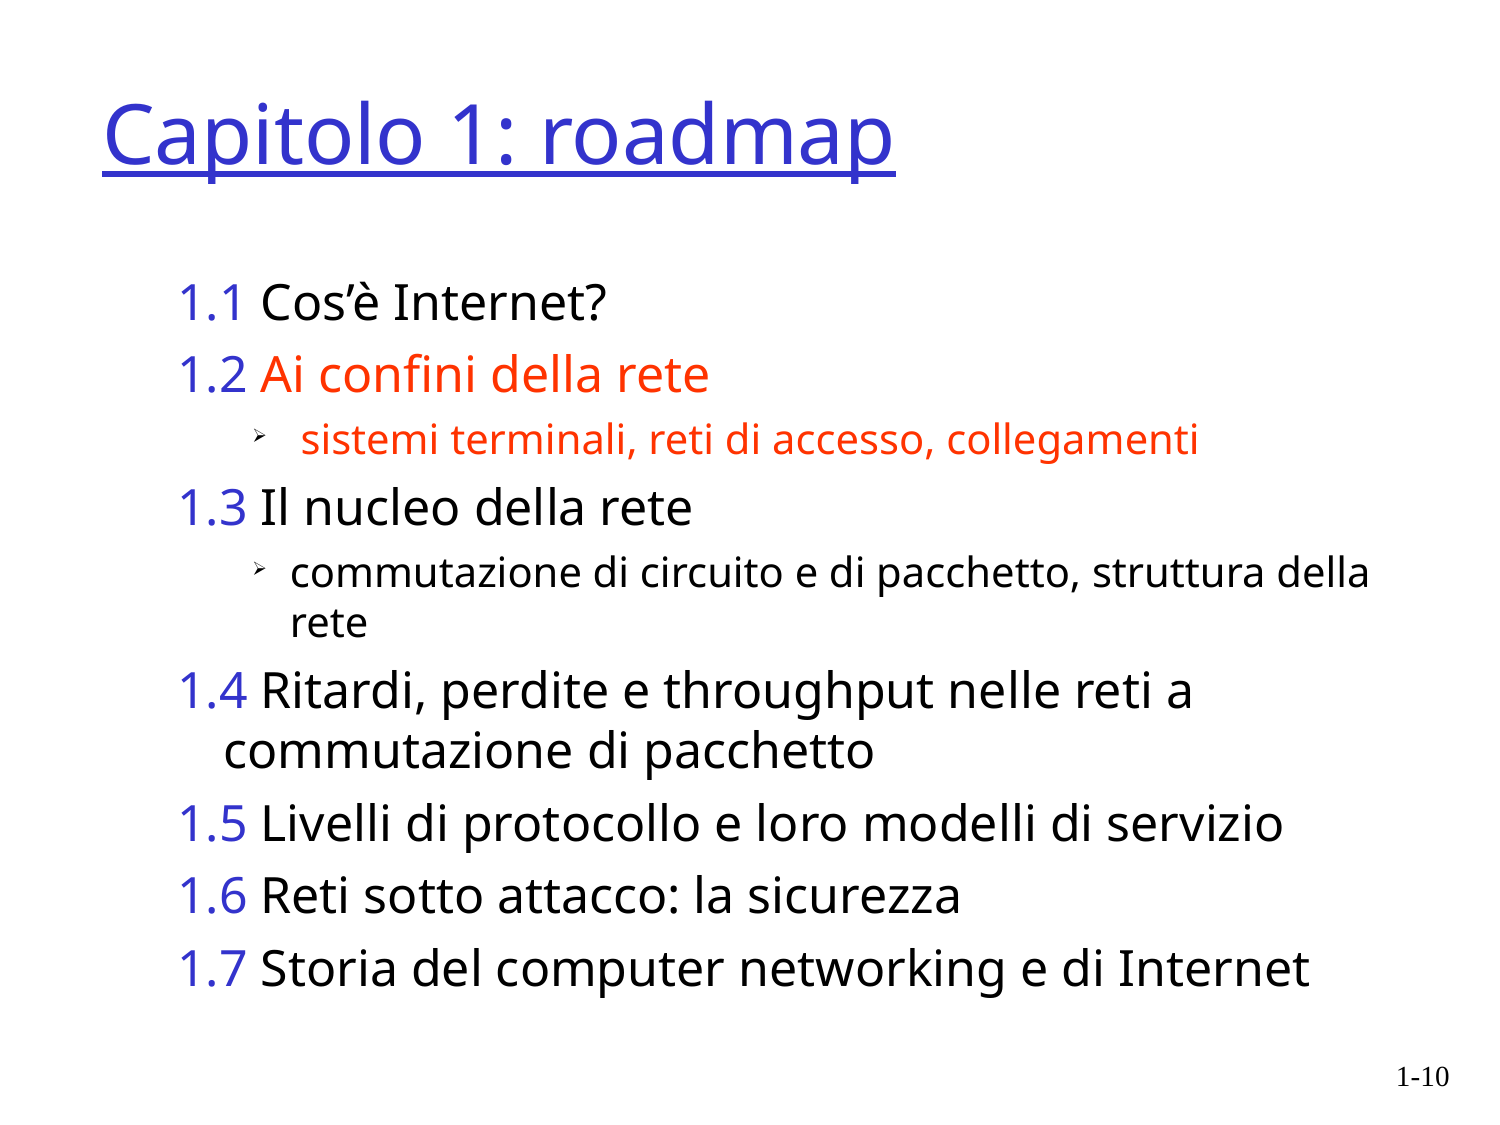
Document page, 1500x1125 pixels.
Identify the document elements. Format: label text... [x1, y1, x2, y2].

list 1.1 Cos’è Internet? 1.2 Ai confini della rete sistemi terminali, reti di accesso, collegamenti 1.3 Il nucleo della rete commutazione di circuito e di pacchetto, struttura della rete 1.4 Ritardi, perdite e throughput nelle reti a commutazione di pacchetto 1.5 Livelli di protocollo e loro modelli di servizio 1.6 Reti sotto attacco: la sicurezza 1.7 Storia del computer networking e di Internet [87, 262, 1435, 1026]
title Capitolo 1: roadmap [87, 37, 1363, 226]
slide_number 1-10 [1362, 1049, 1465, 1125]
